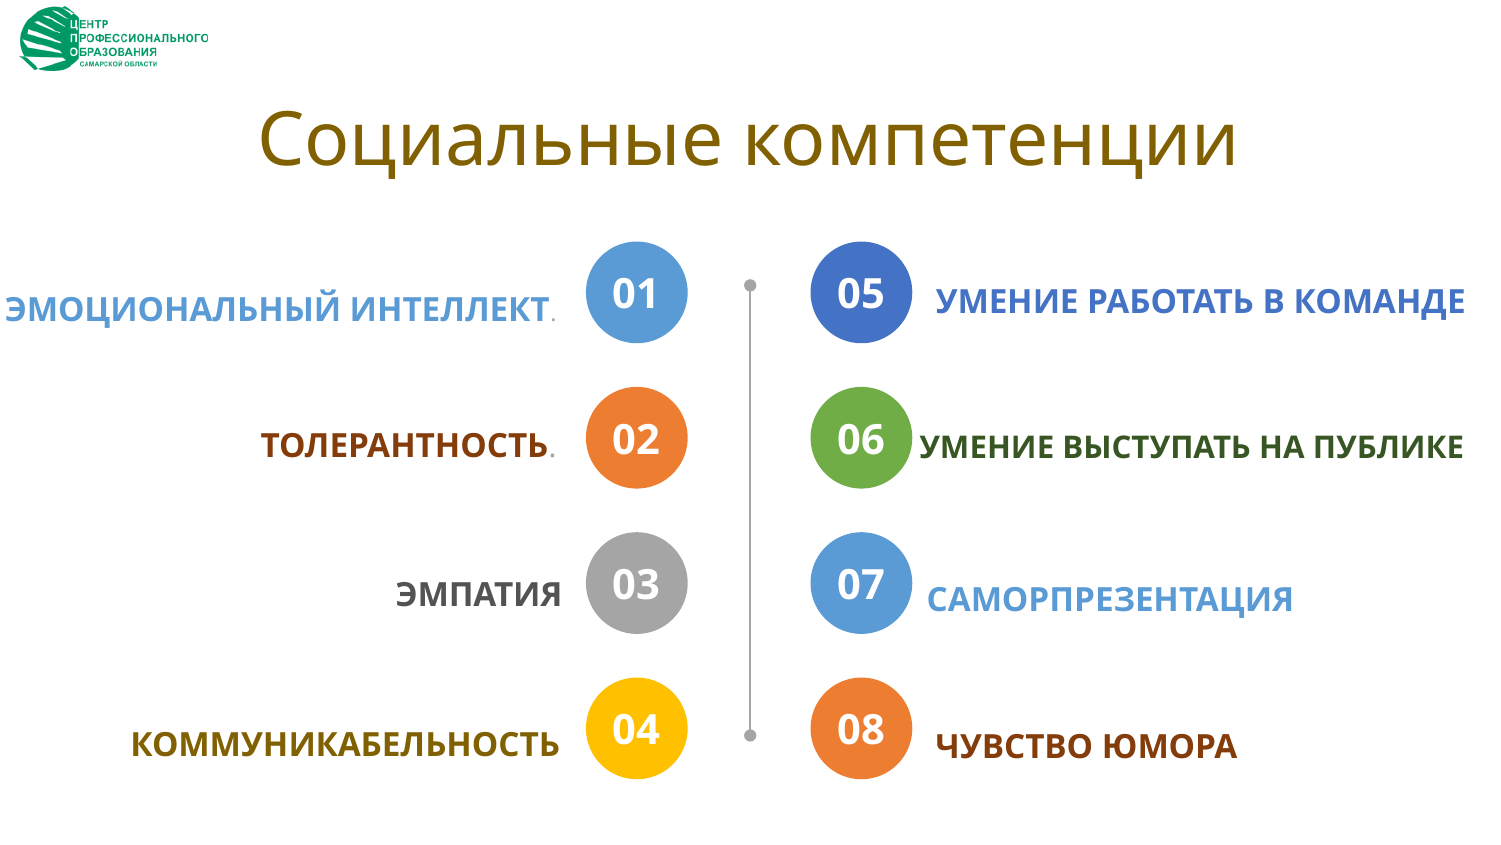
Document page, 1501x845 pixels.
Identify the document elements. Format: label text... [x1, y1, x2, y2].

picture [19, 6, 208, 71]
text_box 07 [810, 532, 913, 634]
text_box ТОЛЕРАНТНОСТЬ. [30, 403, 563, 464]
text_box 03 [585, 532, 688, 634]
text_box ЭМПАТИЯ [30, 553, 563, 614]
title Социальные компетенции [62, 100, 1436, 183]
text_box 02 [585, 386, 688, 489]
text_box 01 [585, 241, 688, 344]
text_box 08 [810, 677, 913, 780]
text_box САМОРПРЕЗЕНТАЦИЯ [926, 558, 1459, 619]
text_box УМЕНИЕ ВЫСТУПАТЬ НА ПУБЛИКЕ [919, 408, 1501, 465]
text_box ЧУВСТВО ЮМОРА [935, 705, 1501, 766]
text_box ЭМОЦИОНАЛЬНЫЙ ИНТЕЛЛЕКТ. [0, 268, 563, 329]
text_box 04 [585, 677, 688, 780]
text_box УМЕНИЕ РАБОТАТЬ В КОМАНДЕ [935, 260, 1501, 321]
text_box 05 [810, 241, 913, 344]
text_box КОММУНИКАБЕЛЬНОСТЬ [28, 702, 561, 763]
text_box 06 [810, 386, 913, 489]
